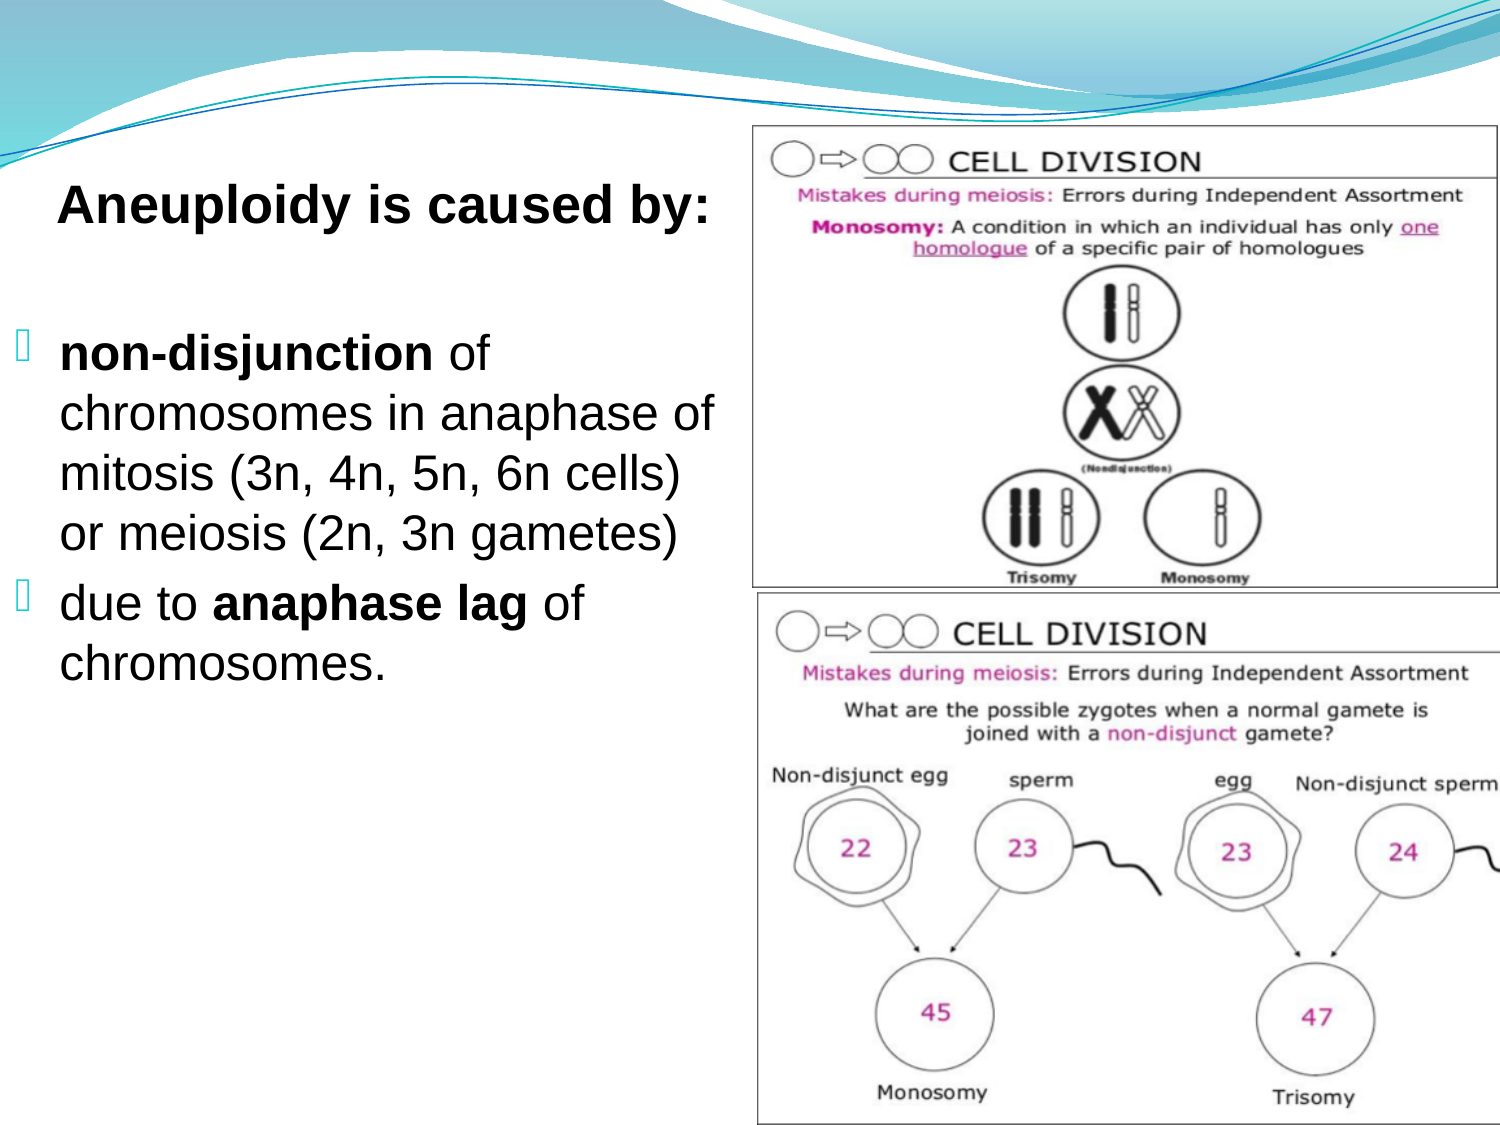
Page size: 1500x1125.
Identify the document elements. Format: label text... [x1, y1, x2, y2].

text_box Aneuploidy is caused by: non-disjunction of chromosomes in anaphase of mitosis (3n, 4n, 5n, 6n cells) or meiosis (2n, 3n gametes) due to anaphase lag of chromosomes. [0, 162, 749, 906]
picture [751, 124, 1498, 588]
picture [756, 590, 1500, 1125]
